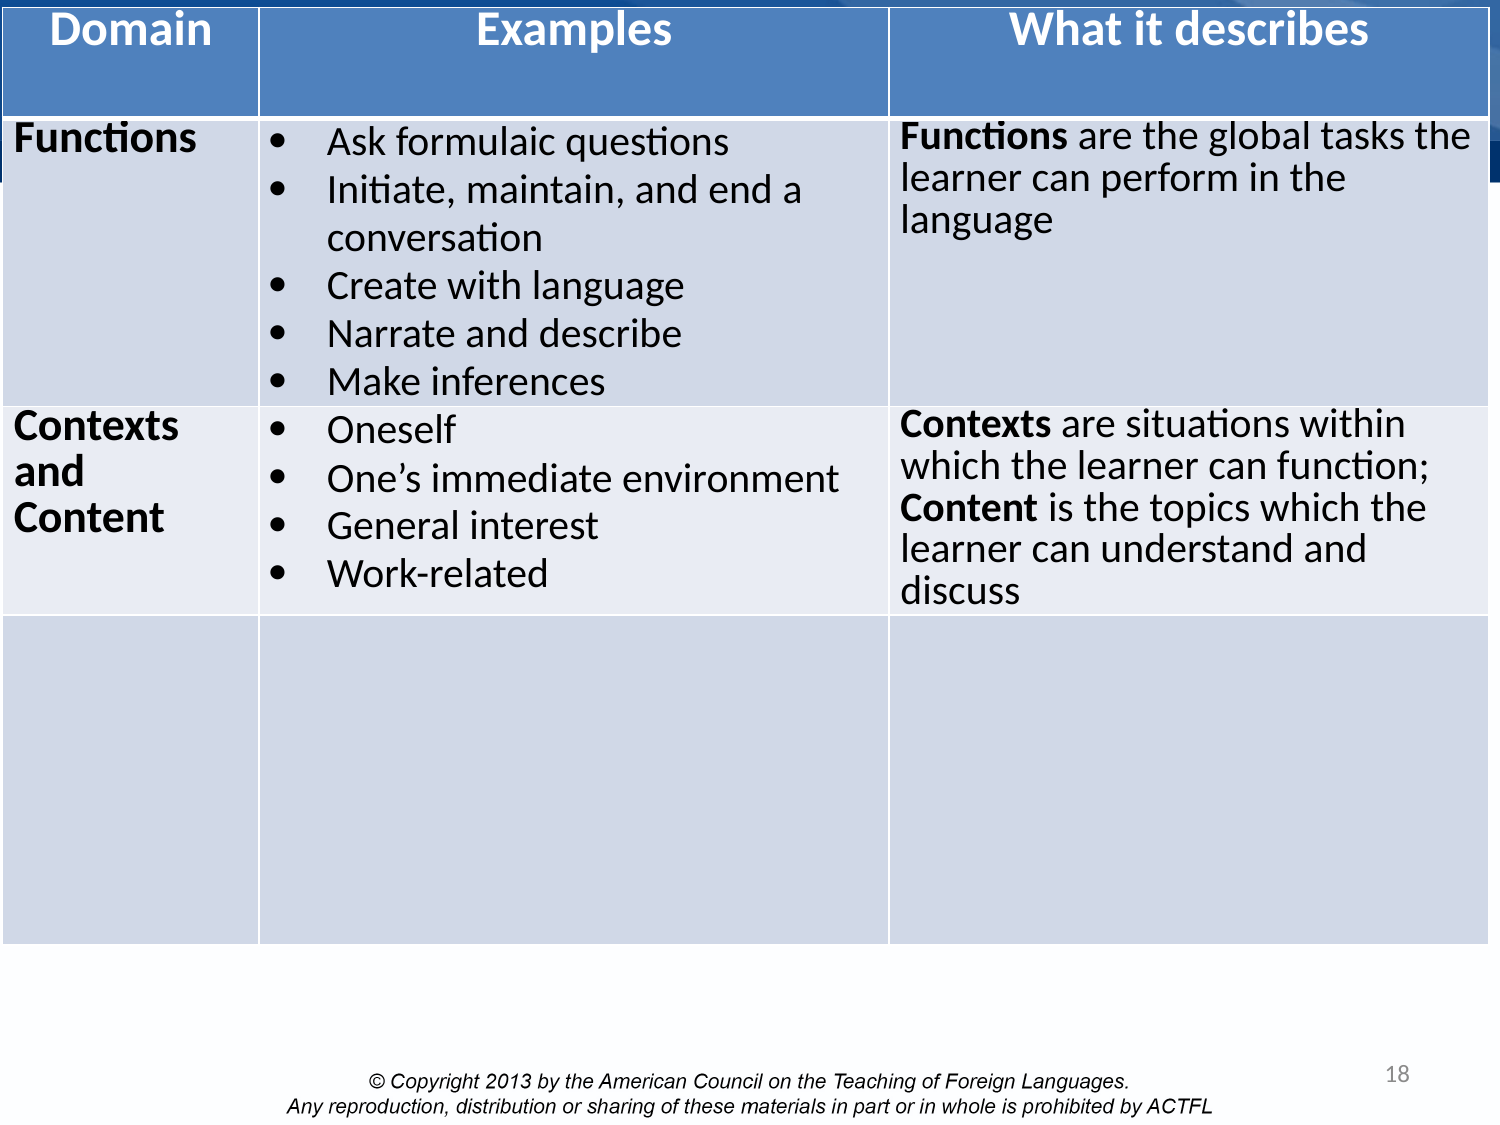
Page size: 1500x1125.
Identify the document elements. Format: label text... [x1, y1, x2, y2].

table_cell [3, 616, 258, 944]
table_cell Oneself One’s immediate environment General interest Work-related [260, 407, 888, 614]
table_header Examples [260, 8, 888, 116]
table_cell [260, 616, 888, 944]
table_cell [890, 616, 1488, 944]
table_cell Contexts and Content [3, 407, 258, 614]
table_cell Functions [3, 121, 258, 406]
table_header Domain [3, 8, 258, 116]
table_cell Ask formulaic questions Initiate, maintain, and end a conversation Create with language Narrate and describe Make inferences [260, 121, 888, 406]
table_cell Contexts are situations within which the learner can function; Content is the topics which the learner can understand and discuss [890, 407, 1488, 614]
table_cell Functions are the global tasks the learner can perform in the language [890, 121, 1488, 406]
slide_number 18 [1074, 1042, 1425, 1103]
table_header What it describes [890, 8, 1488, 116]
picture [0, 0, 1500, 1125]
